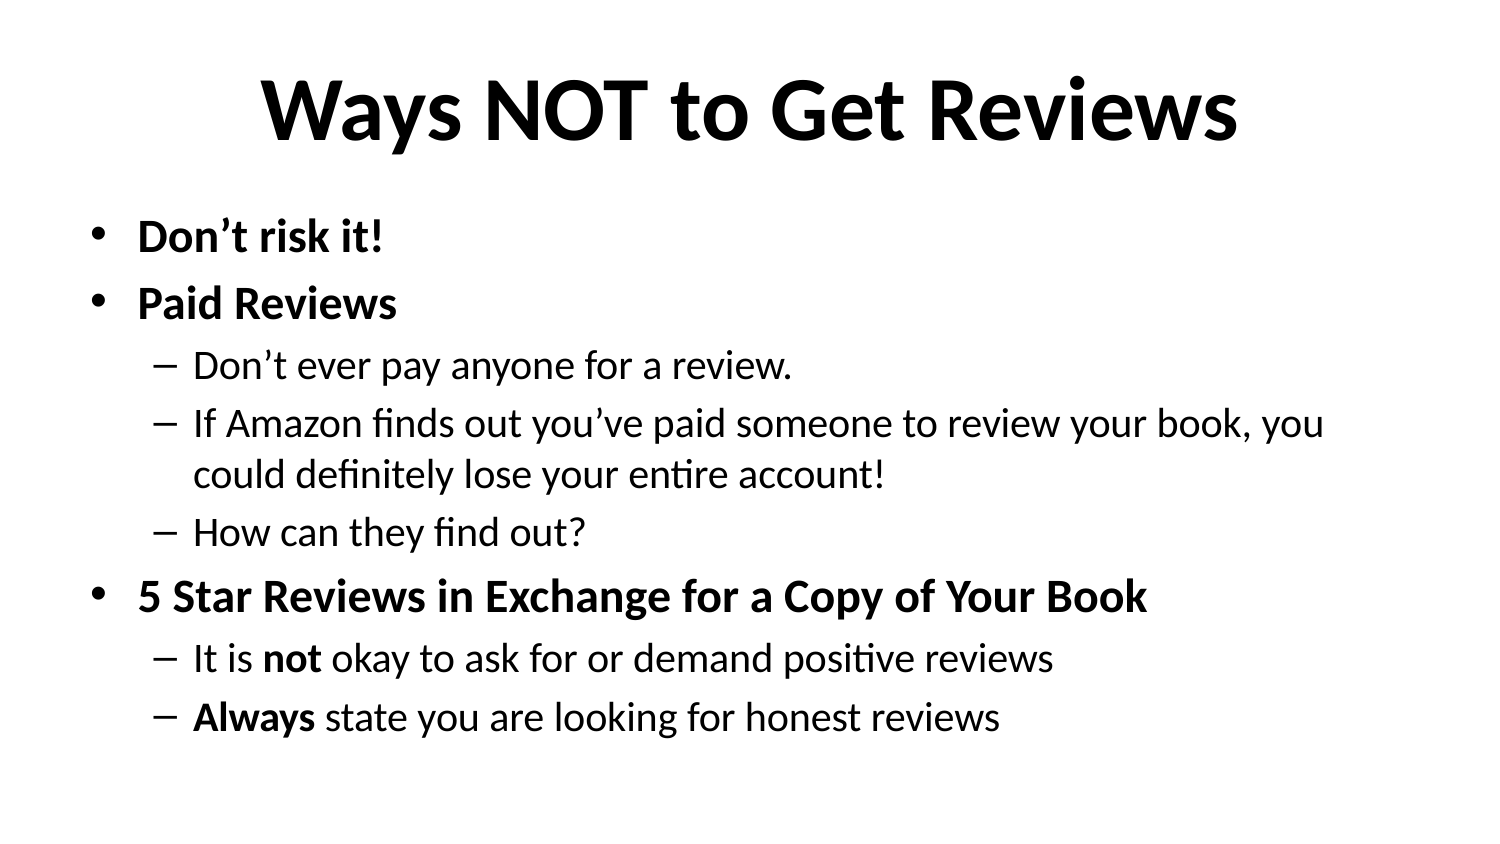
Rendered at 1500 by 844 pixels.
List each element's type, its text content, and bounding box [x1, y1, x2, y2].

list Don’t risk it! Paid Reviews Don’t ever pay anyone for a review. If Amazon finds out you’ve paid someone to review your book, you could definitely lose your entire account! How can they find out? 5 Star Reviews in Exchange for a Copy of Your Book It is not okay to ask for or demand positive reviews Always state you are looking for honest reviews [75, 196, 1425, 754]
title Ways NOT to Get Reviews [75, 33, 1425, 175]
